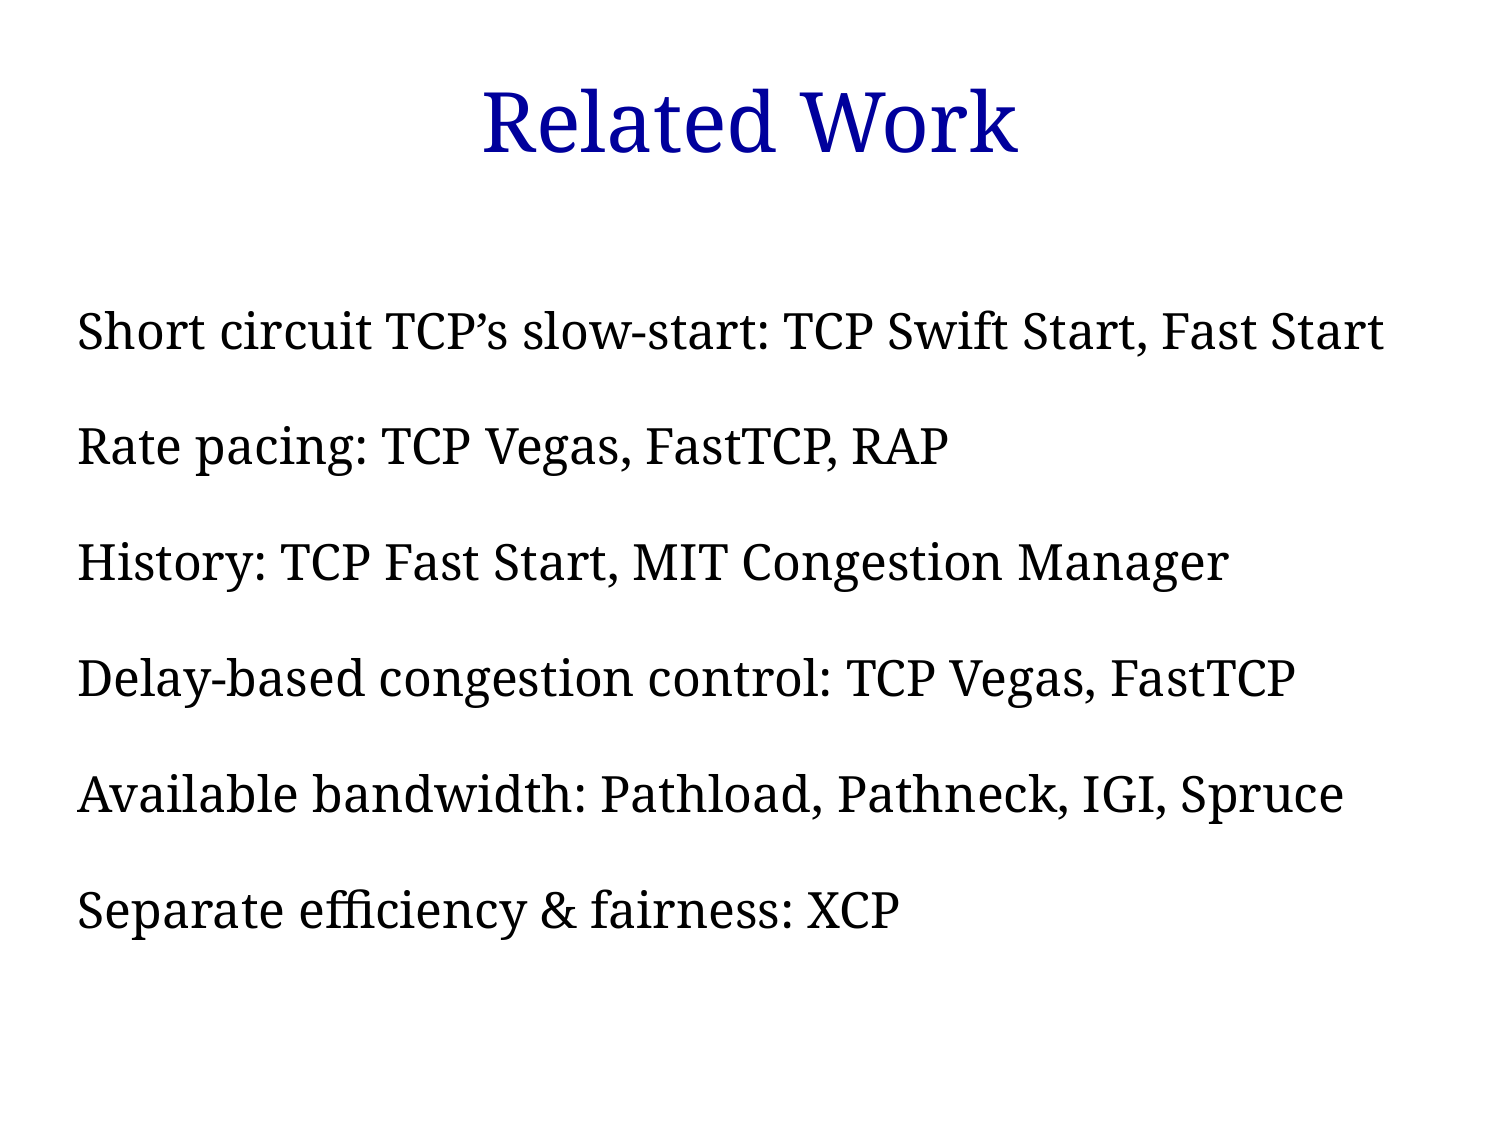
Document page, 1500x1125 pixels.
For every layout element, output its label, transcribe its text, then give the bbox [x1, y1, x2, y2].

list Short circuit TCP’s slow-start: TCP Swift Start, Fast Start Rate pacing: TCP Vegas, FastTCP, RAP History: TCP Fast Start, MIT Congestion Manager Delay-based congestion control: TCP Vegas, FastTCP Available bandwidth: Pathload, Pathneck, IGI, Spruce Separate efficiency & fairness: XCP [62, 233, 1470, 1063]
title Related Work [74, 47, 1426, 191]
